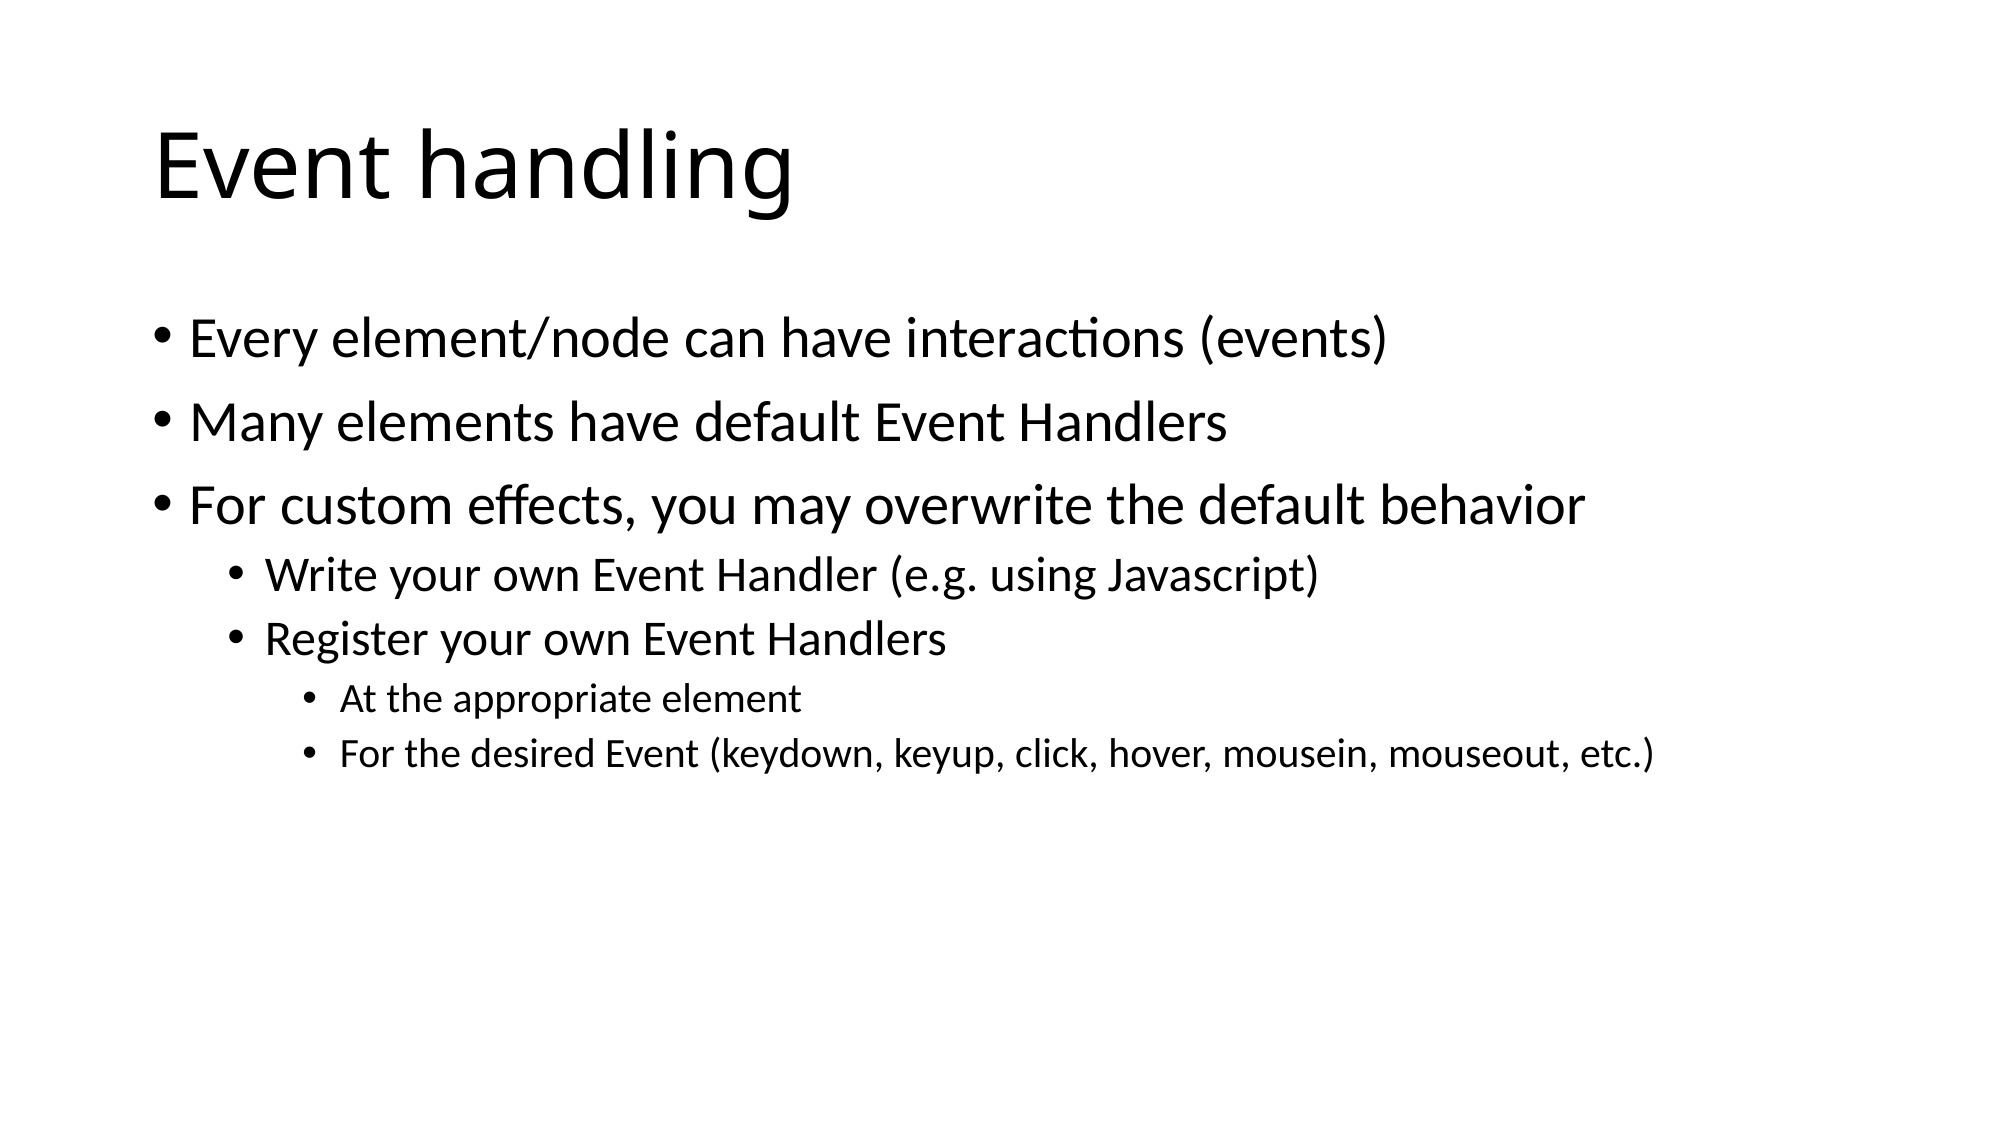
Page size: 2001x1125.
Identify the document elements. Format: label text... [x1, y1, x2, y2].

title Event handling [137, 59, 1863, 278]
list Every element/node can have interactions (events) Many elements have default Event Handlers For custom effects, you may overwrite the default behavior Write your own Event Handler (e.g. using Javascript) Register your own Event Handlers At the appropriate element For the desired Event (keydown, keyup, click, hover, mousein, mouseout, etc.) [137, 299, 1863, 1014]
